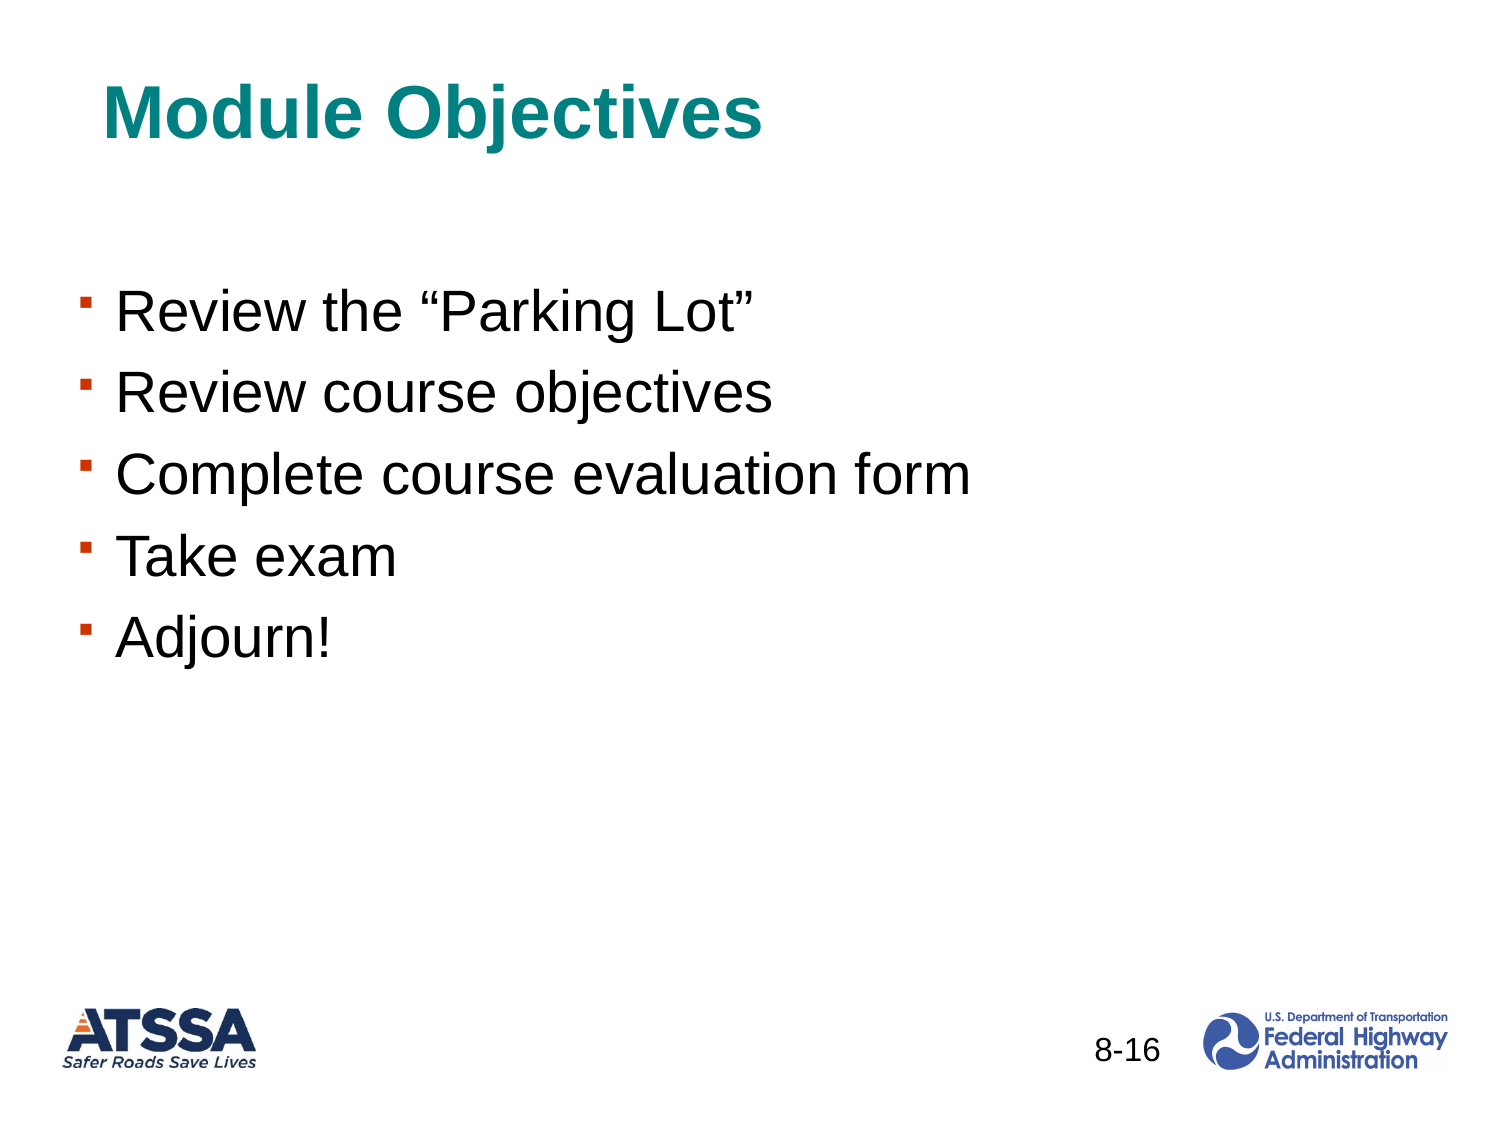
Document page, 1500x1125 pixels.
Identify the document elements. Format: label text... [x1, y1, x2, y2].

list Review the “Parking Lot” Review course objectives Complete course evaluation form Take exam Adjourn! [62, 264, 1451, 978]
picture [62, 1008, 256, 1068]
title Module Objectives [87, 0, 1500, 218]
picture [1200, 1008, 1450, 1072]
